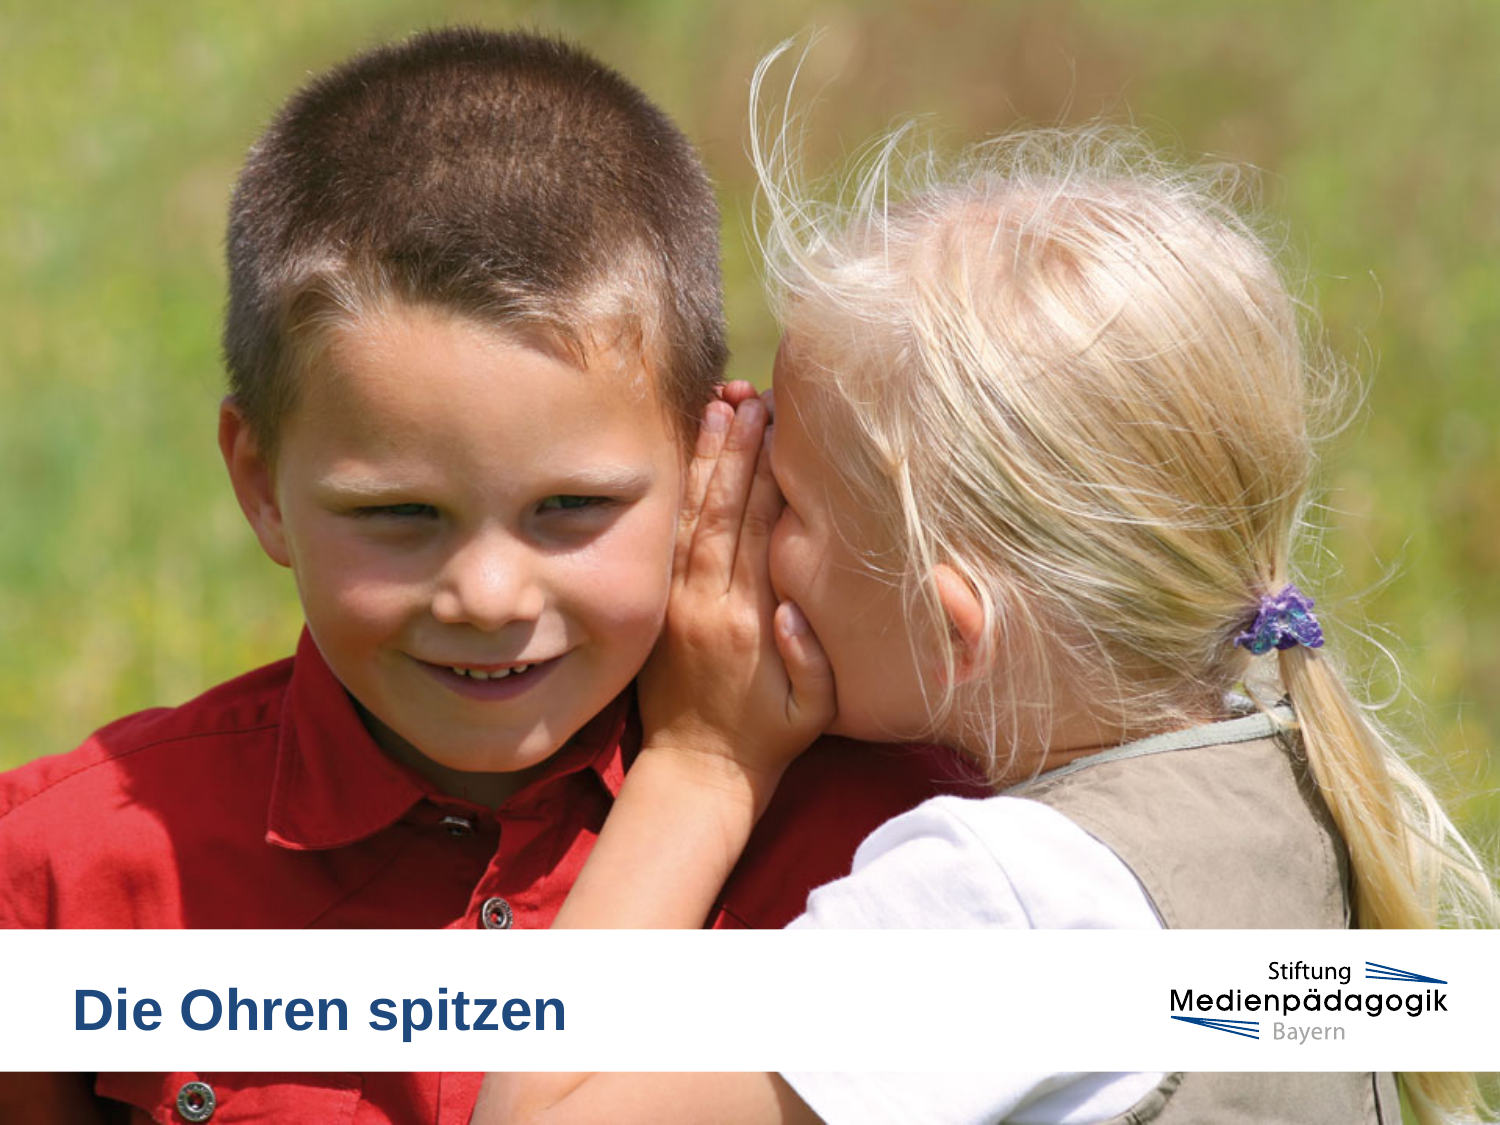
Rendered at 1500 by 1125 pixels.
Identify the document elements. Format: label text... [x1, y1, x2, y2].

title Die Ohren spitzen [72, 975, 1108, 1078]
picture [0, 1072, 1500, 1125]
picture [0, 0, 1500, 929]
